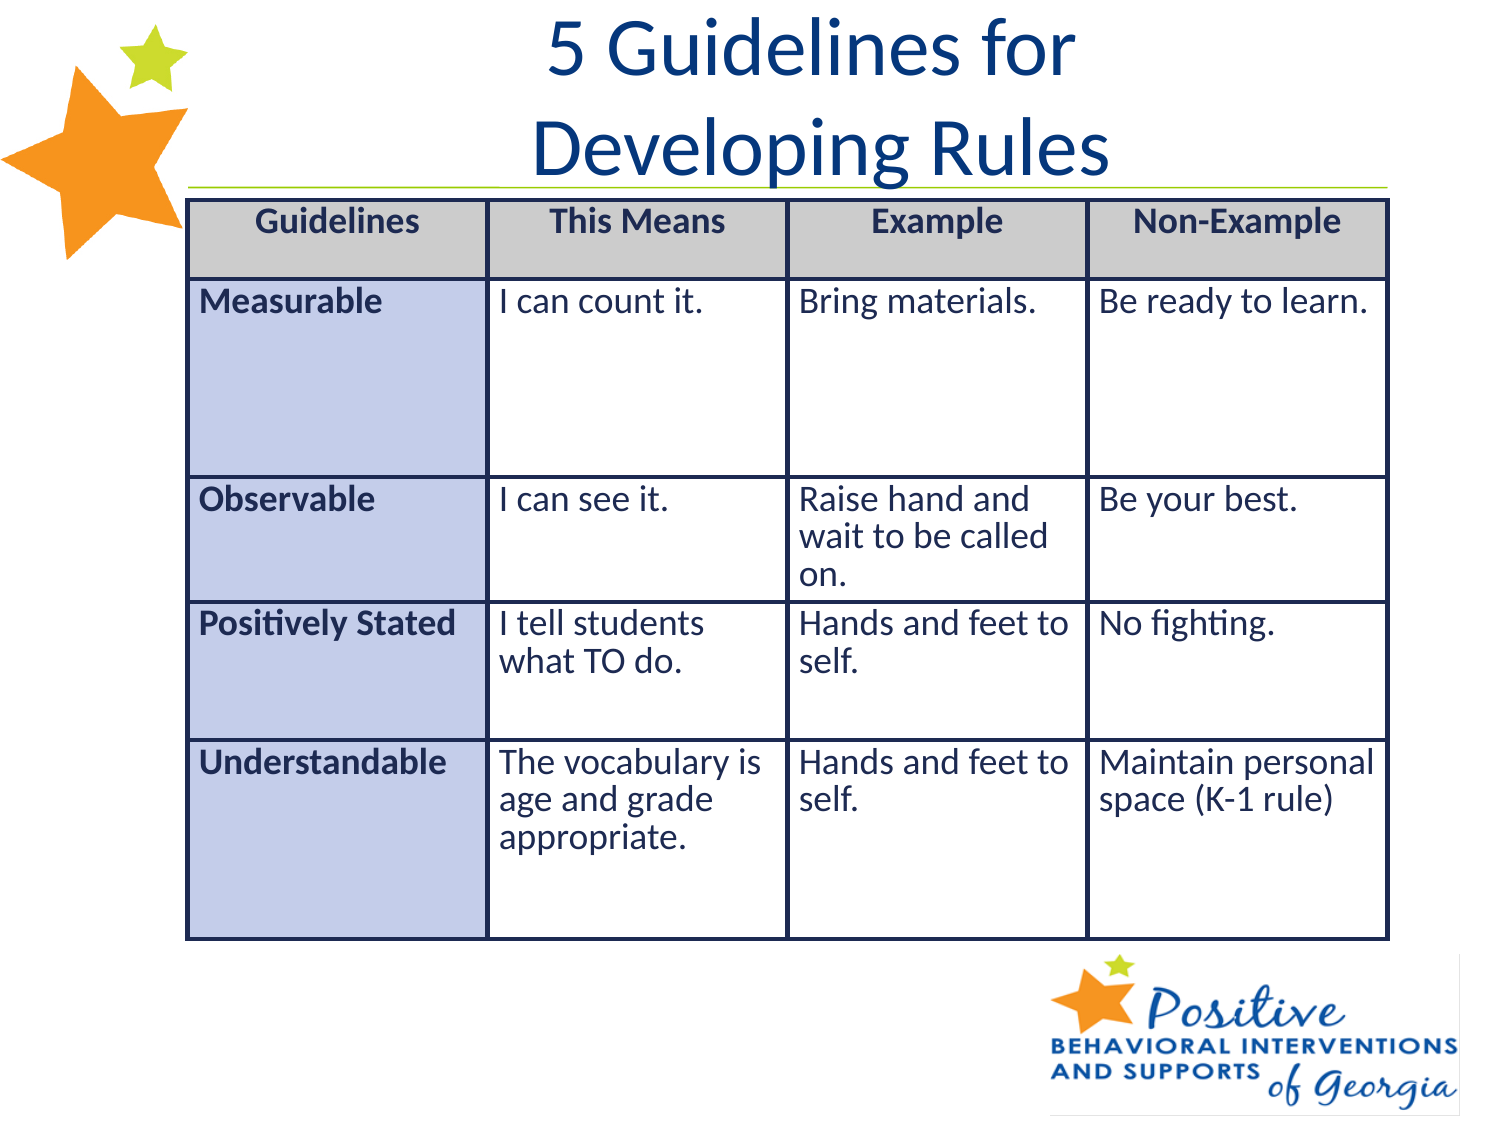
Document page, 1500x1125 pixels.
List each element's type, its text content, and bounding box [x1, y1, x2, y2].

table_cell I can see it. [490, 479, 785, 600]
table_cell Hands and feet to self. [790, 742, 1085, 937]
table_header Non-Example [1090, 202, 1385, 277]
table_cell Bring materials. [790, 281, 1085, 475]
title 5 Guidelines for Developing Rules [188, 44, 1455, 200]
table_header Guidelines [190, 202, 485, 277]
table_cell Be your best. [1090, 479, 1385, 600]
table_cell Be ready to learn. [1090, 281, 1385, 475]
table_header This Means [490, 202, 785, 277]
table_header Example [790, 202, 1085, 277]
picture [0, 24, 188, 260]
table_cell Maintain personal space (K-1 rule) [1090, 742, 1385, 937]
table_cell I can count it. [490, 281, 785, 475]
table_cell Raise hand and wait to be called on. [790, 479, 1085, 600]
table_cell No fighting. [1090, 604, 1385, 738]
table_cell The vocabulary is age and grade appropriate. [490, 742, 785, 937]
table_cell Positively Stated [190, 604, 485, 738]
picture [1050, 954, 1461, 1117]
table_cell I tell students what TO do. [490, 604, 785, 738]
table_cell Observable [190, 479, 485, 600]
table_cell Understandable [190, 742, 485, 937]
table_cell Hands and feet to self. [790, 604, 1085, 738]
table_cell Measurable [190, 281, 485, 475]
